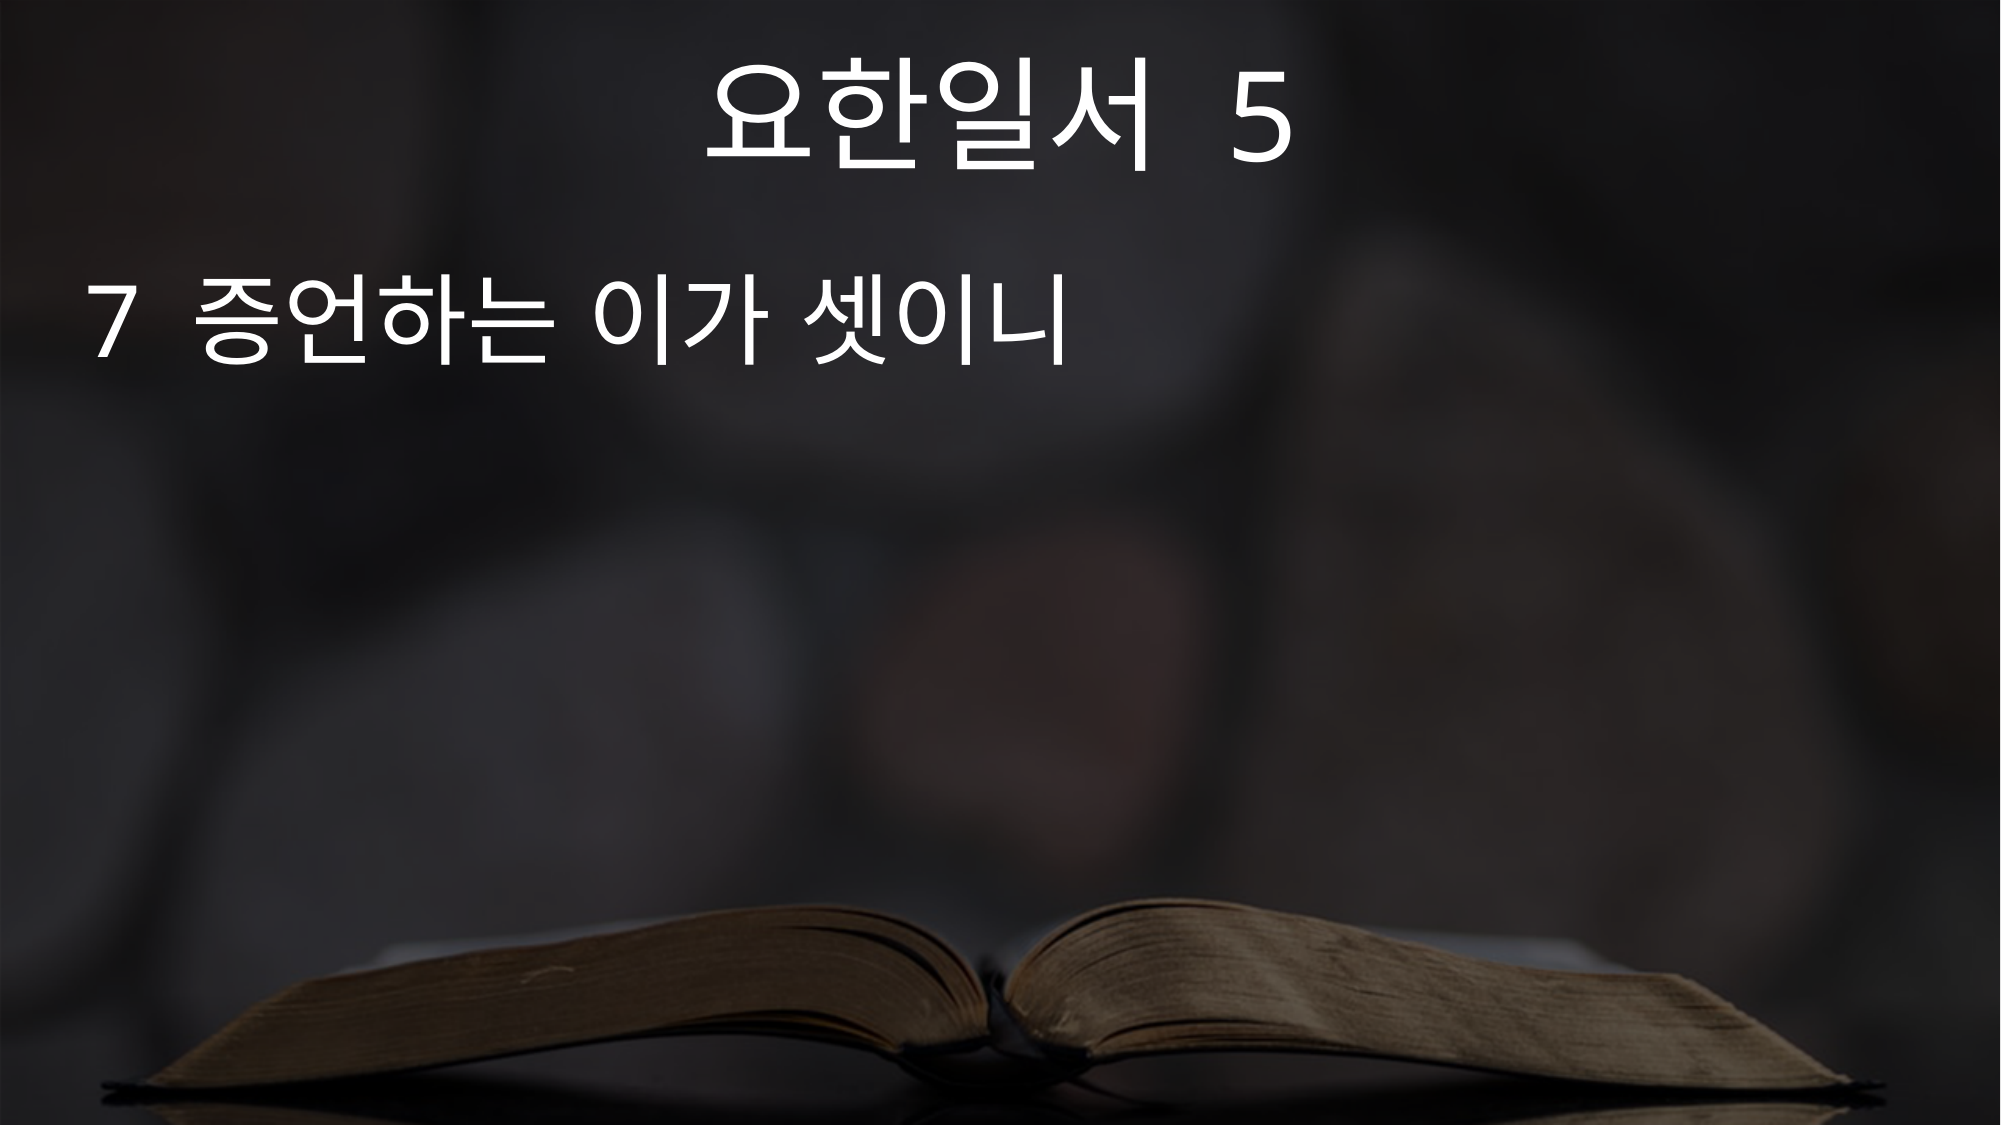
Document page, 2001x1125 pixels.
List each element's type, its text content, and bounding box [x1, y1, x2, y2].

list 7 증언하는 이가 셋이니 [69, 263, 1953, 423]
footer 요한일서 5 [0, 32, 2000, 192]
picture [0, 0, 2001, 1125]
